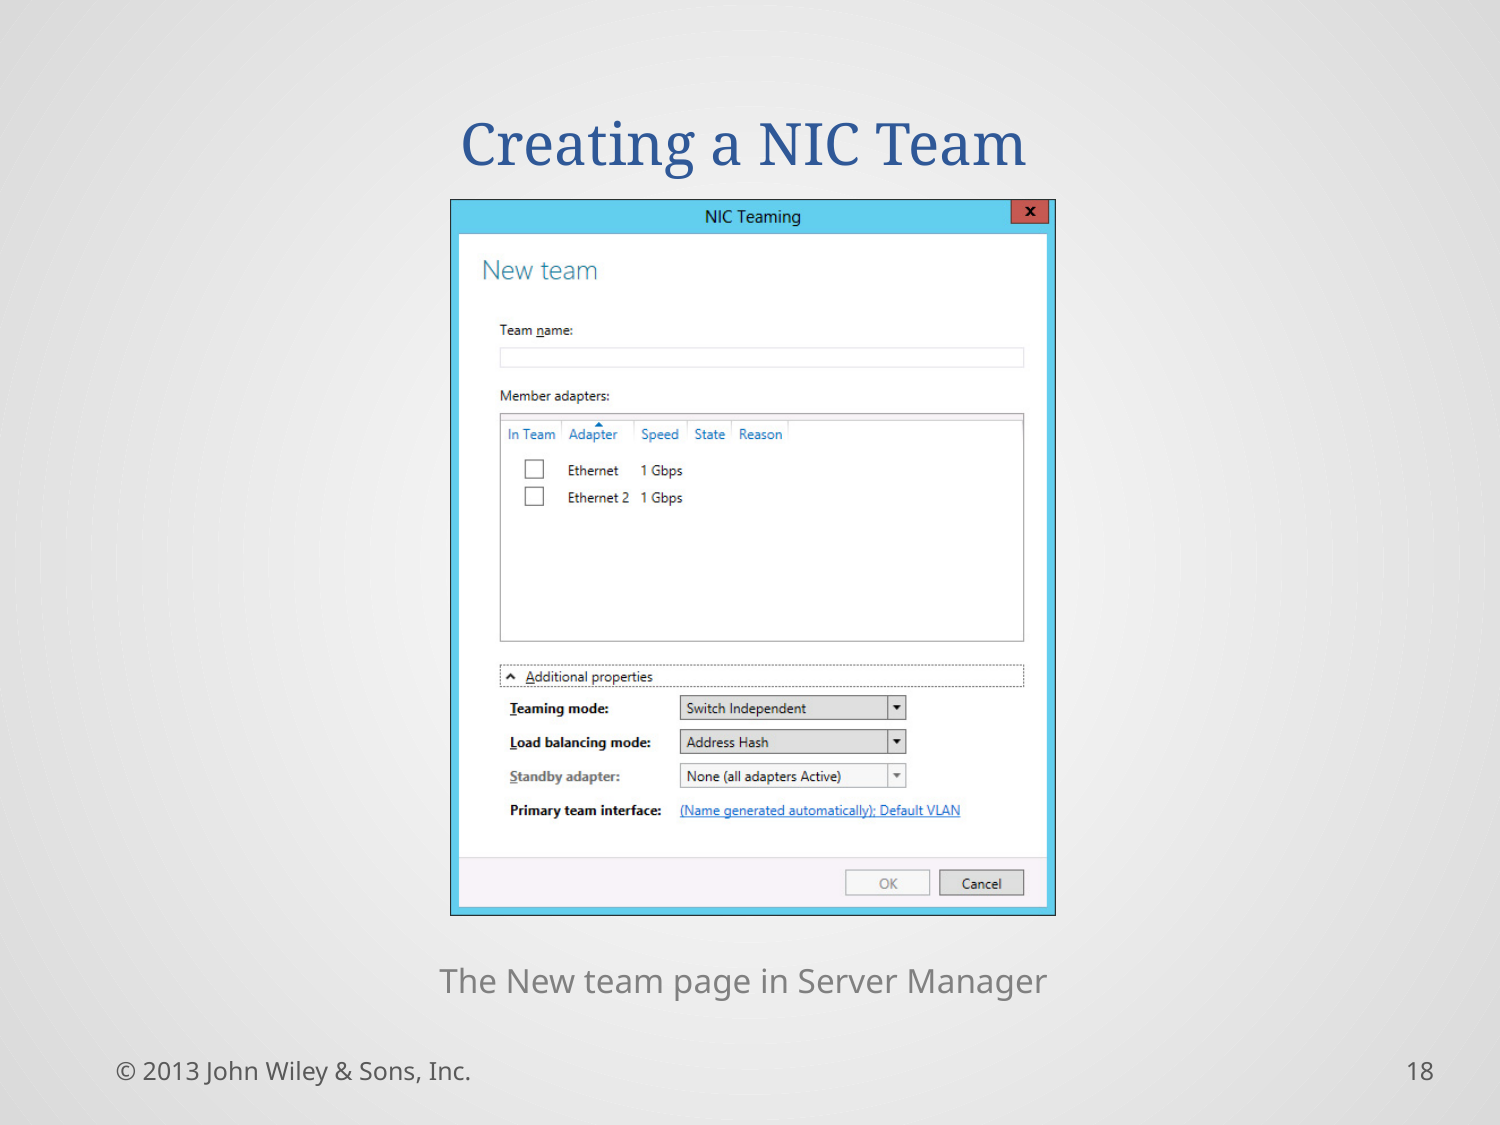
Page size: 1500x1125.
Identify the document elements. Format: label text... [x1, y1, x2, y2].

slide_number 18 [1401, 1042, 1494, 1103]
footer © 2013 John Wiley & Sons, Inc. [108, 1042, 576, 1103]
list The New team page in Server Manager [275, 953, 1213, 1041]
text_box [449, 199, 1056, 966]
title Creating a NIC Team [275, 37, 1213, 185]
